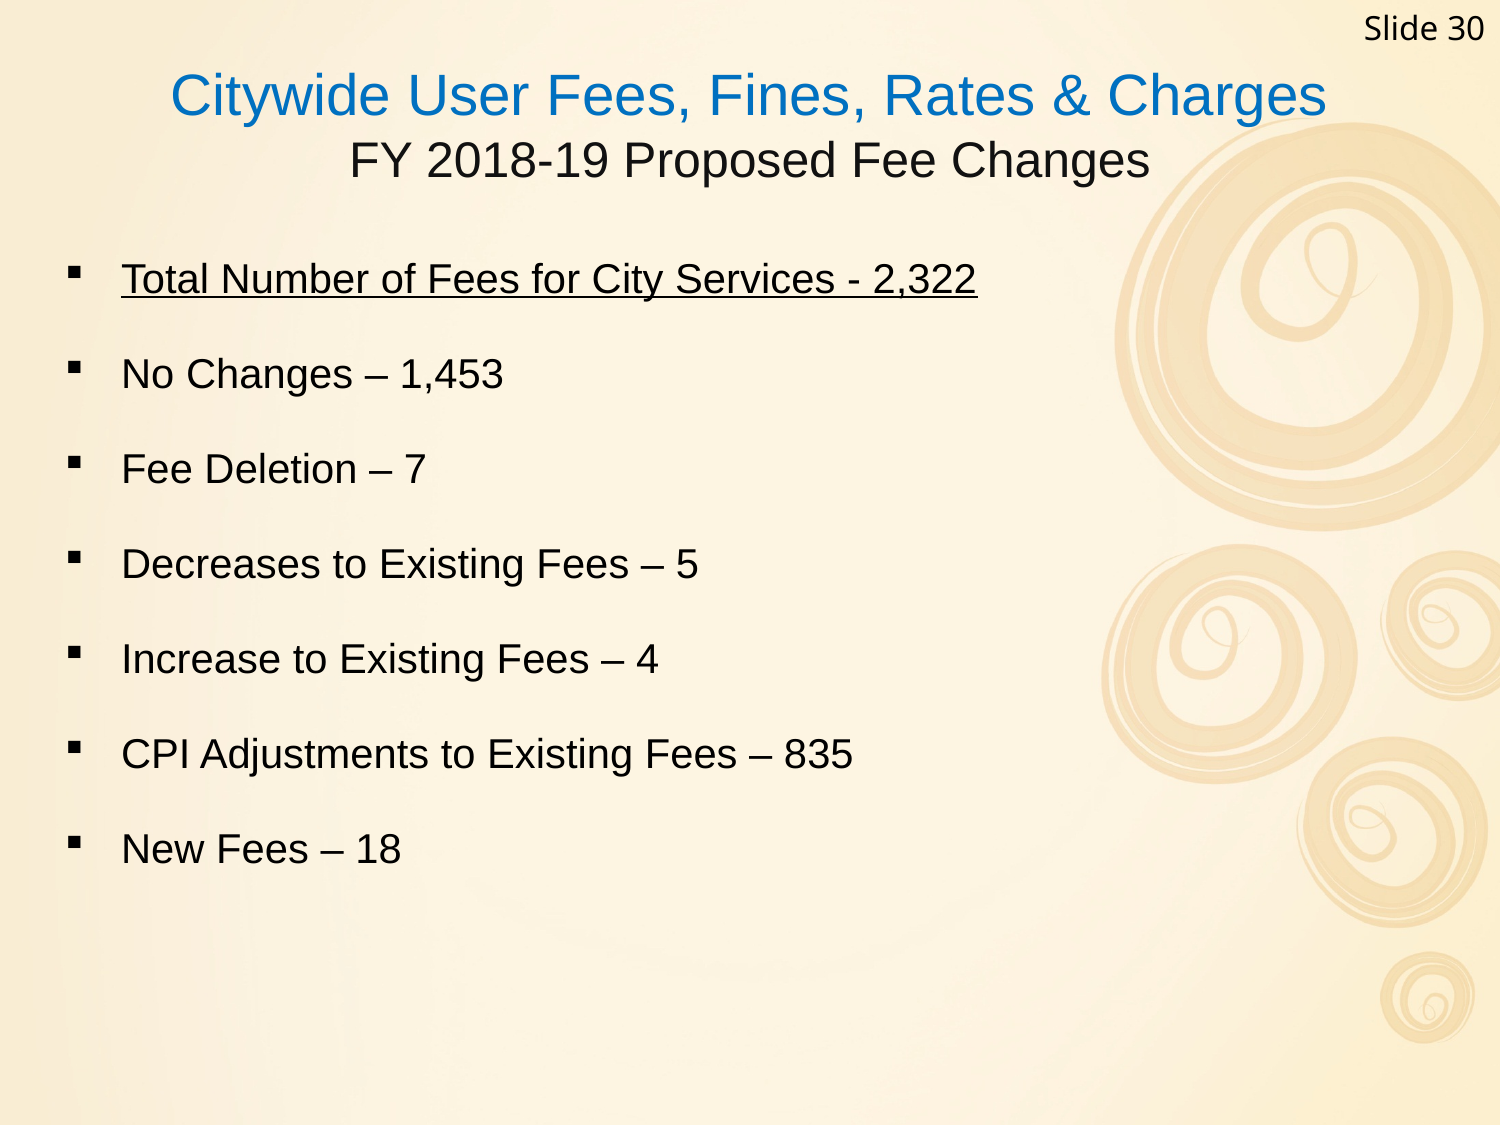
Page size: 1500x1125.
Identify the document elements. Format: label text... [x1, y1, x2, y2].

text_box Citywide User Fees, Fines, Rates & Charges FY 2018-19 Proposed Fee Changes [50, 50, 1450, 175]
text_box Total Number of Fees for City Services - 2,322 No Changes – 1,453 Fee Deletion – 7 Decreases to Existing Fees – 5 Increase to Existing Fees – 4 CPI Adjustments to Existing Fees – 835 New Fees – 18 [49, 249, 1463, 988]
picture [0, 0, 1500, 1125]
text_box Slide 30 [1149, 0, 1500, 75]
